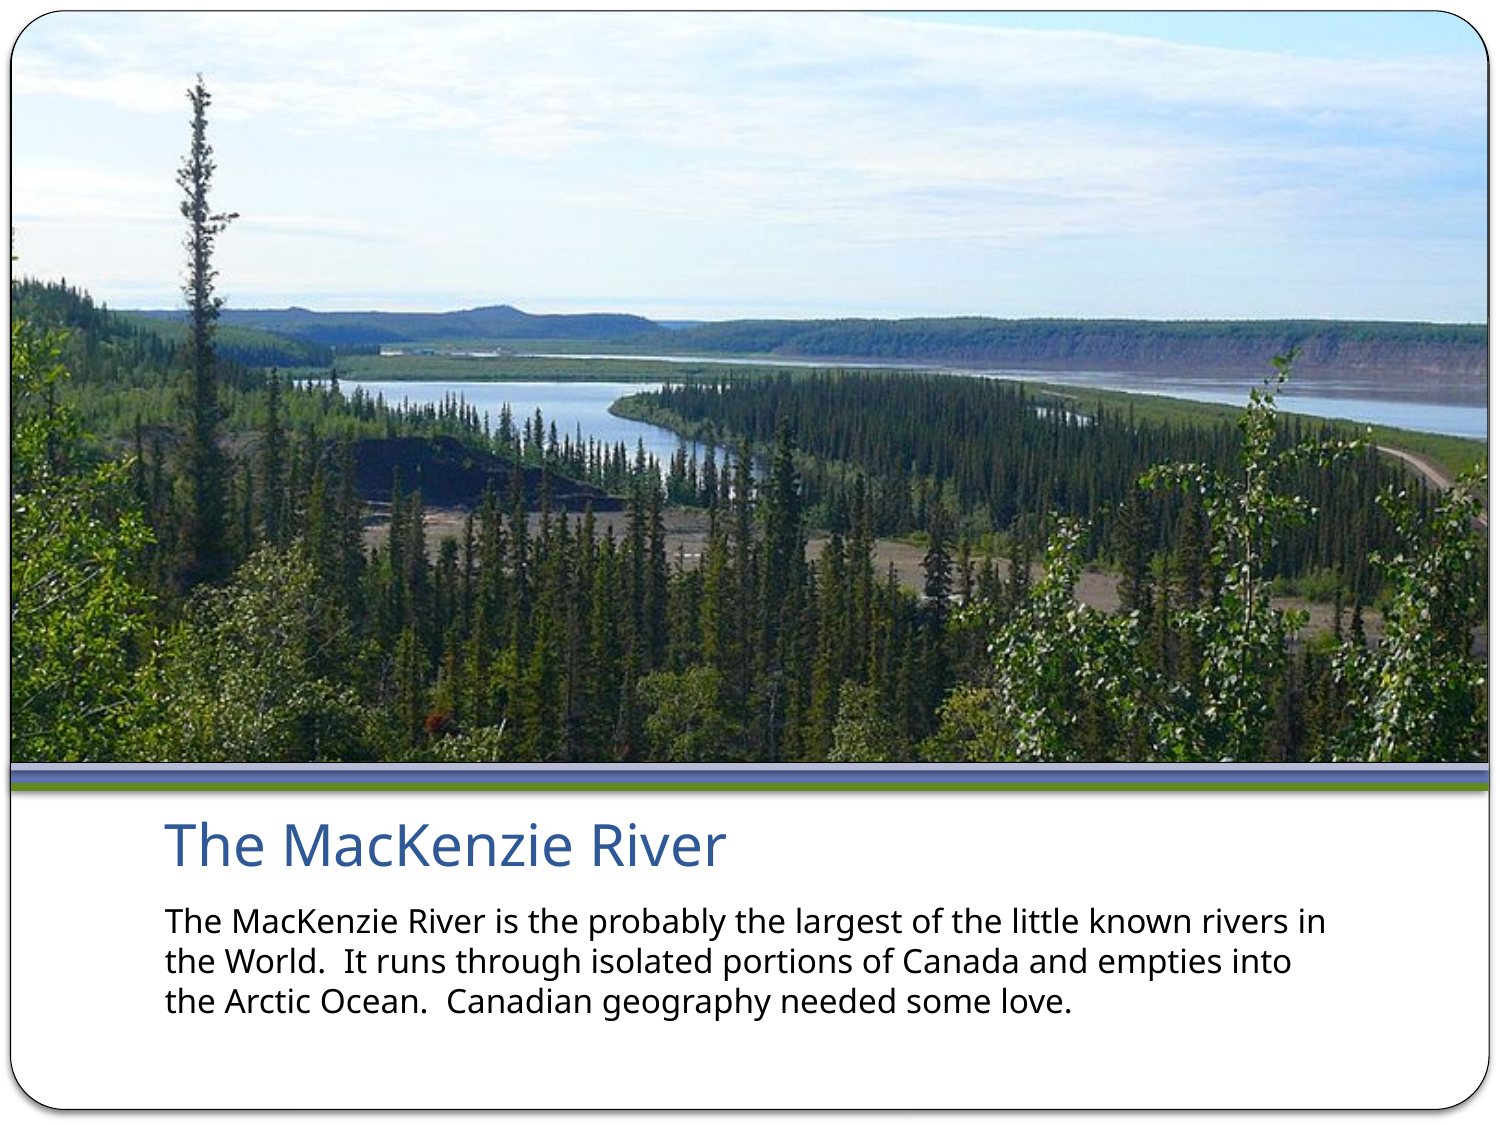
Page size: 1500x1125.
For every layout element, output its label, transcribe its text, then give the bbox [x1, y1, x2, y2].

title The MacKenzie River [150, 803, 1350, 890]
list The MacKenzie River is the probably the largest of the little known rivers in the World. It runs through isolated portions of Canada and empties into the Arctic Ocean. Canadian geography needed some love. [150, 893, 1350, 1050]
picture [10, 10, 1489, 763]
